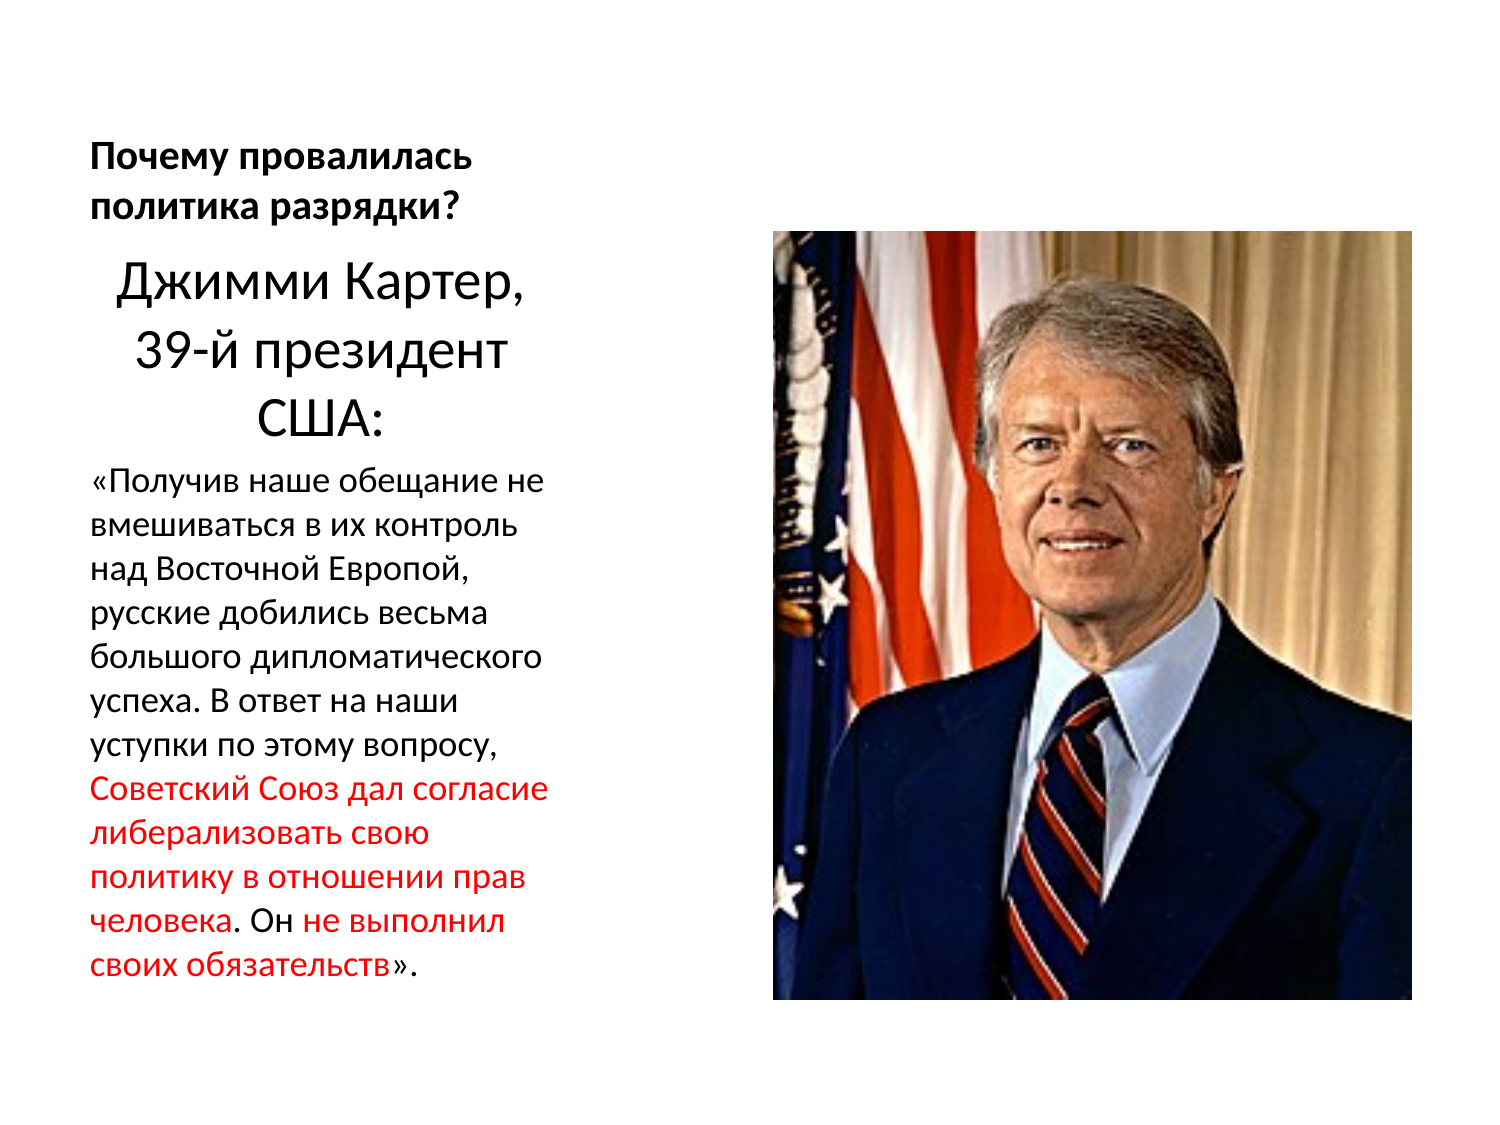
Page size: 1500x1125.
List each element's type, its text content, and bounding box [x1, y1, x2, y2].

text_box Джимми Картер, 39-й президент США: «Получив наше обещание не вмешиваться в их контроль над Восточной Европой, русские добились весьма большого дипломатического успеха. В ответ на наши уступки по этому вопросу, Советский Союз дал согласие либерализовать свою политику в отношении прав человека. Он не выполнил своих обязательств». [74, 235, 569, 1005]
picture [773, 231, 1412, 1000]
text_box Почему провалилась политика разрядки? [74, 44, 569, 235]
